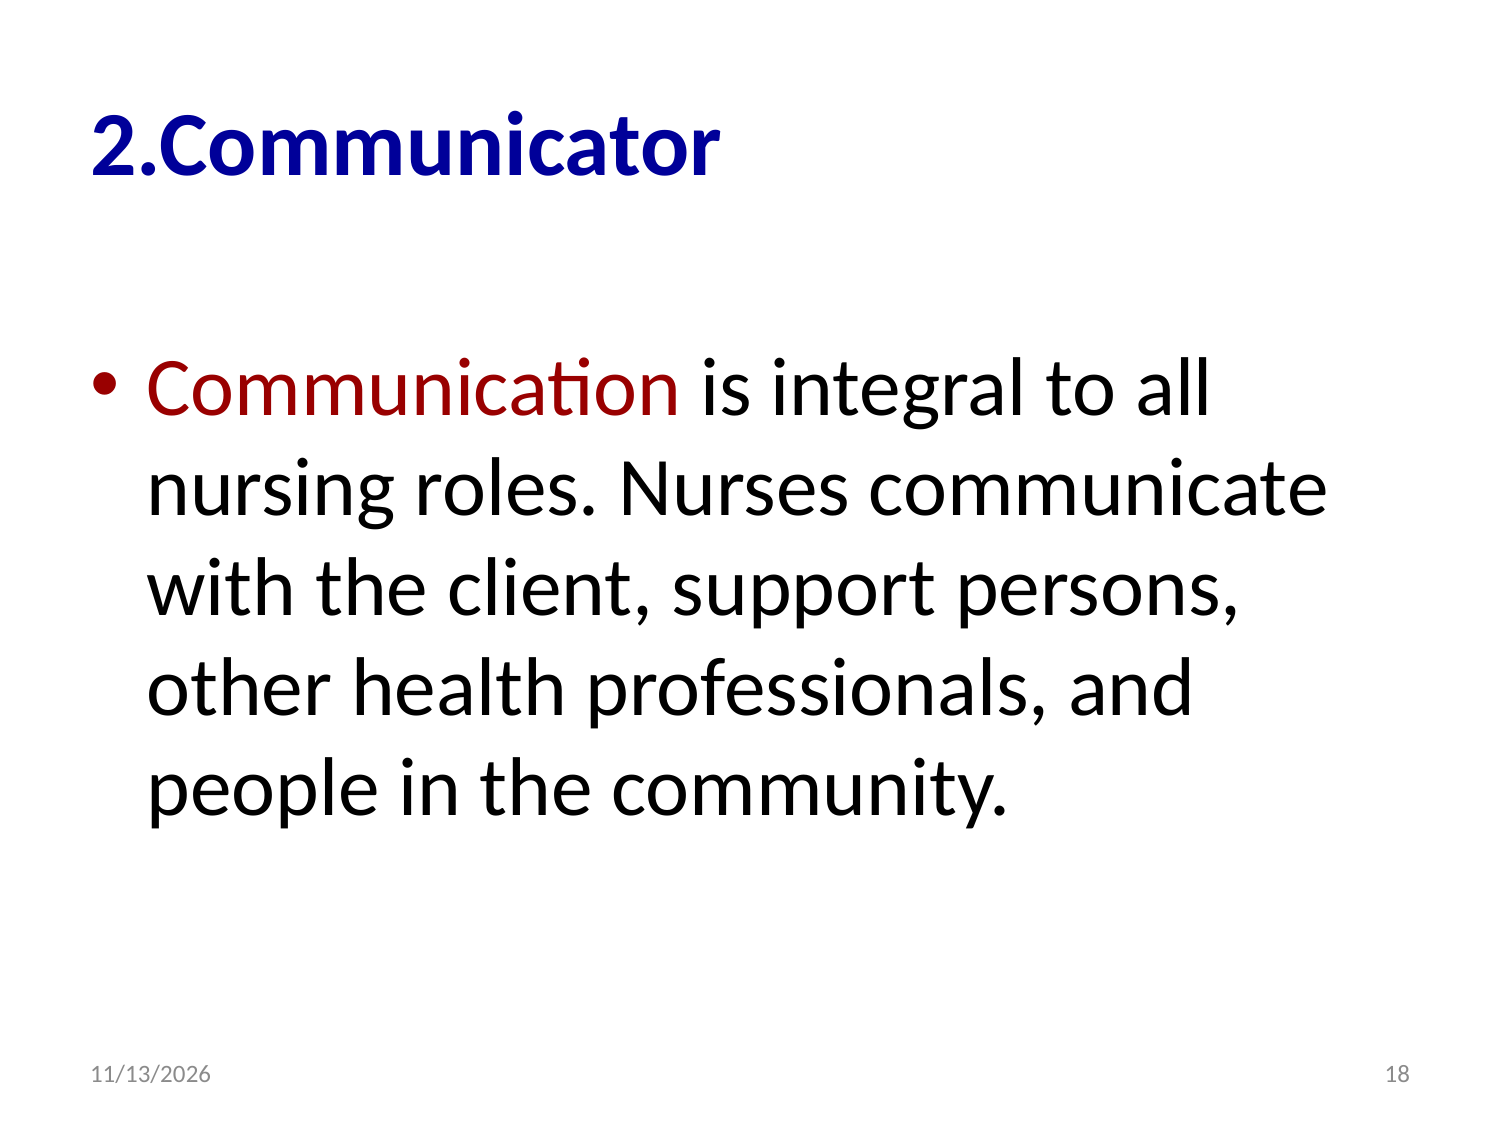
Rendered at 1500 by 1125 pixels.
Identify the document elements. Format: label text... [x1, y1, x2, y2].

list Communication is integral to all nursing roles. Nurses communicate with the client, support persons, other health professionals, and people in the community. [75, 324, 1425, 1071]
slide_number 18 [1074, 1042, 1425, 1103]
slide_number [75, 1042, 425, 1103]
title 2.Communicator [75, 45, 1425, 233]
